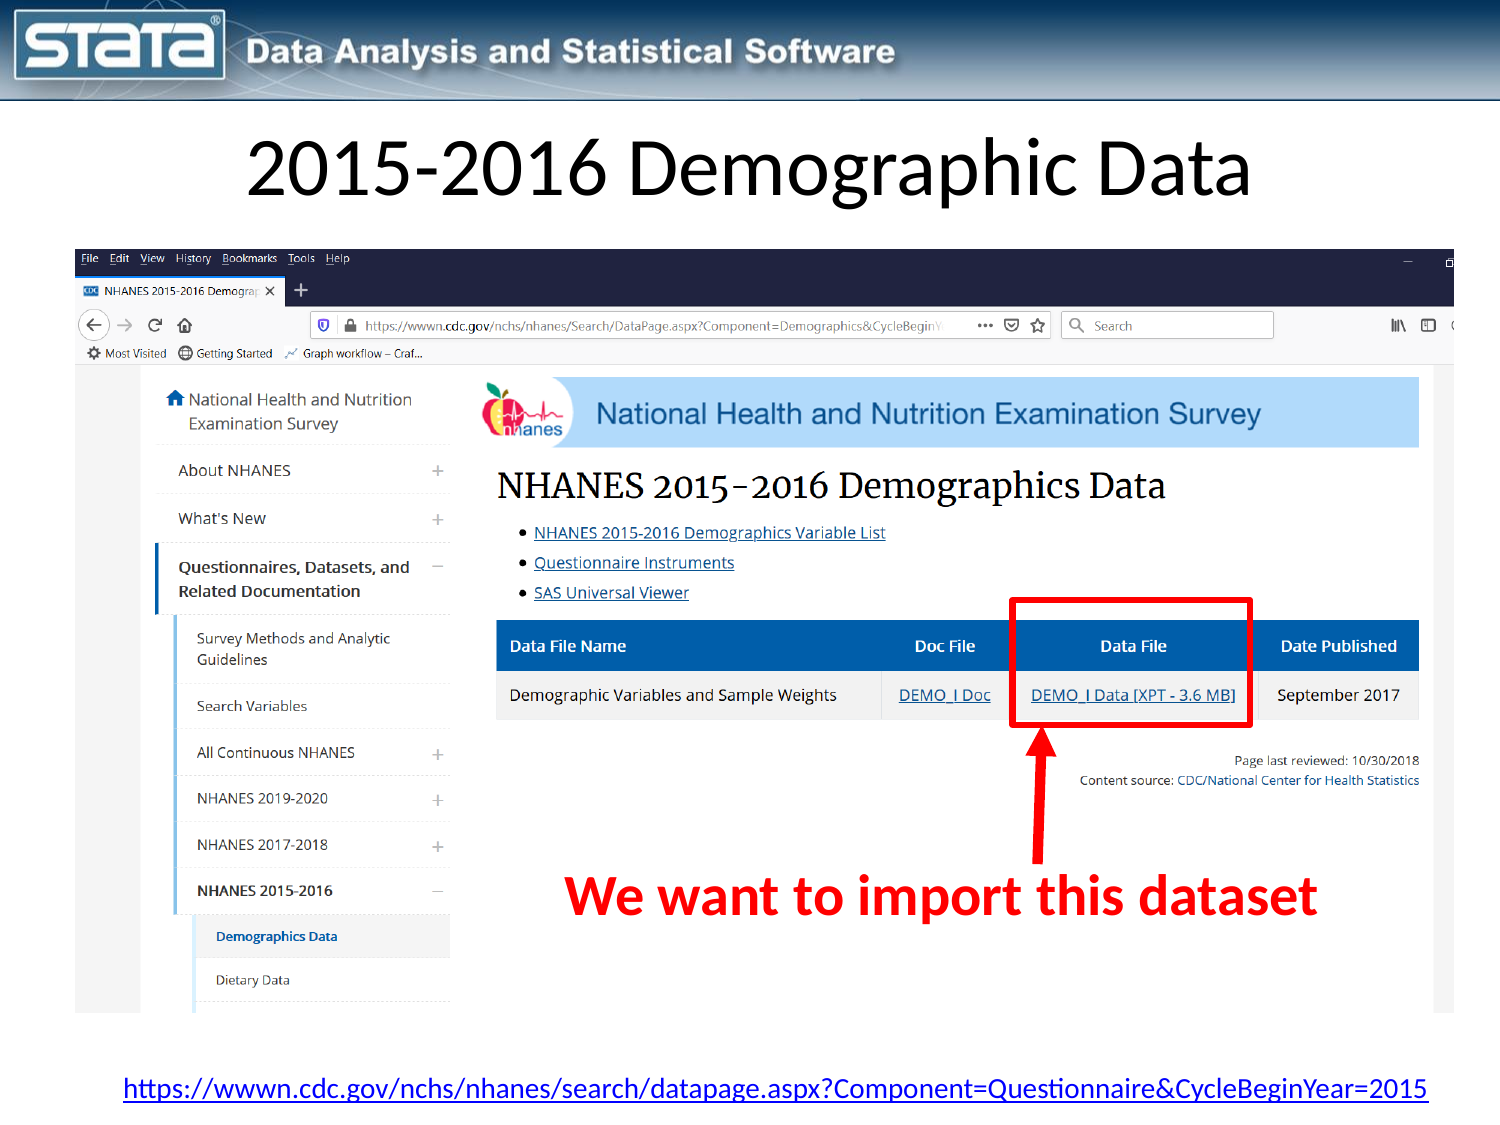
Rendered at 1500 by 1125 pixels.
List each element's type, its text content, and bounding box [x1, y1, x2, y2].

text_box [1037, 724, 1043, 865]
picture [0, 0, 1500, 99]
title 2015-2016 Demographic Data [0, 99, 1500, 225]
picture [74, 249, 1455, 1013]
text_box https://wwwn.cdc.gov/nchs/nhanes/search/datapage.aspx?Component=Questionnaire&CycleBeginYear=2015 [108, 1062, 1444, 1113]
